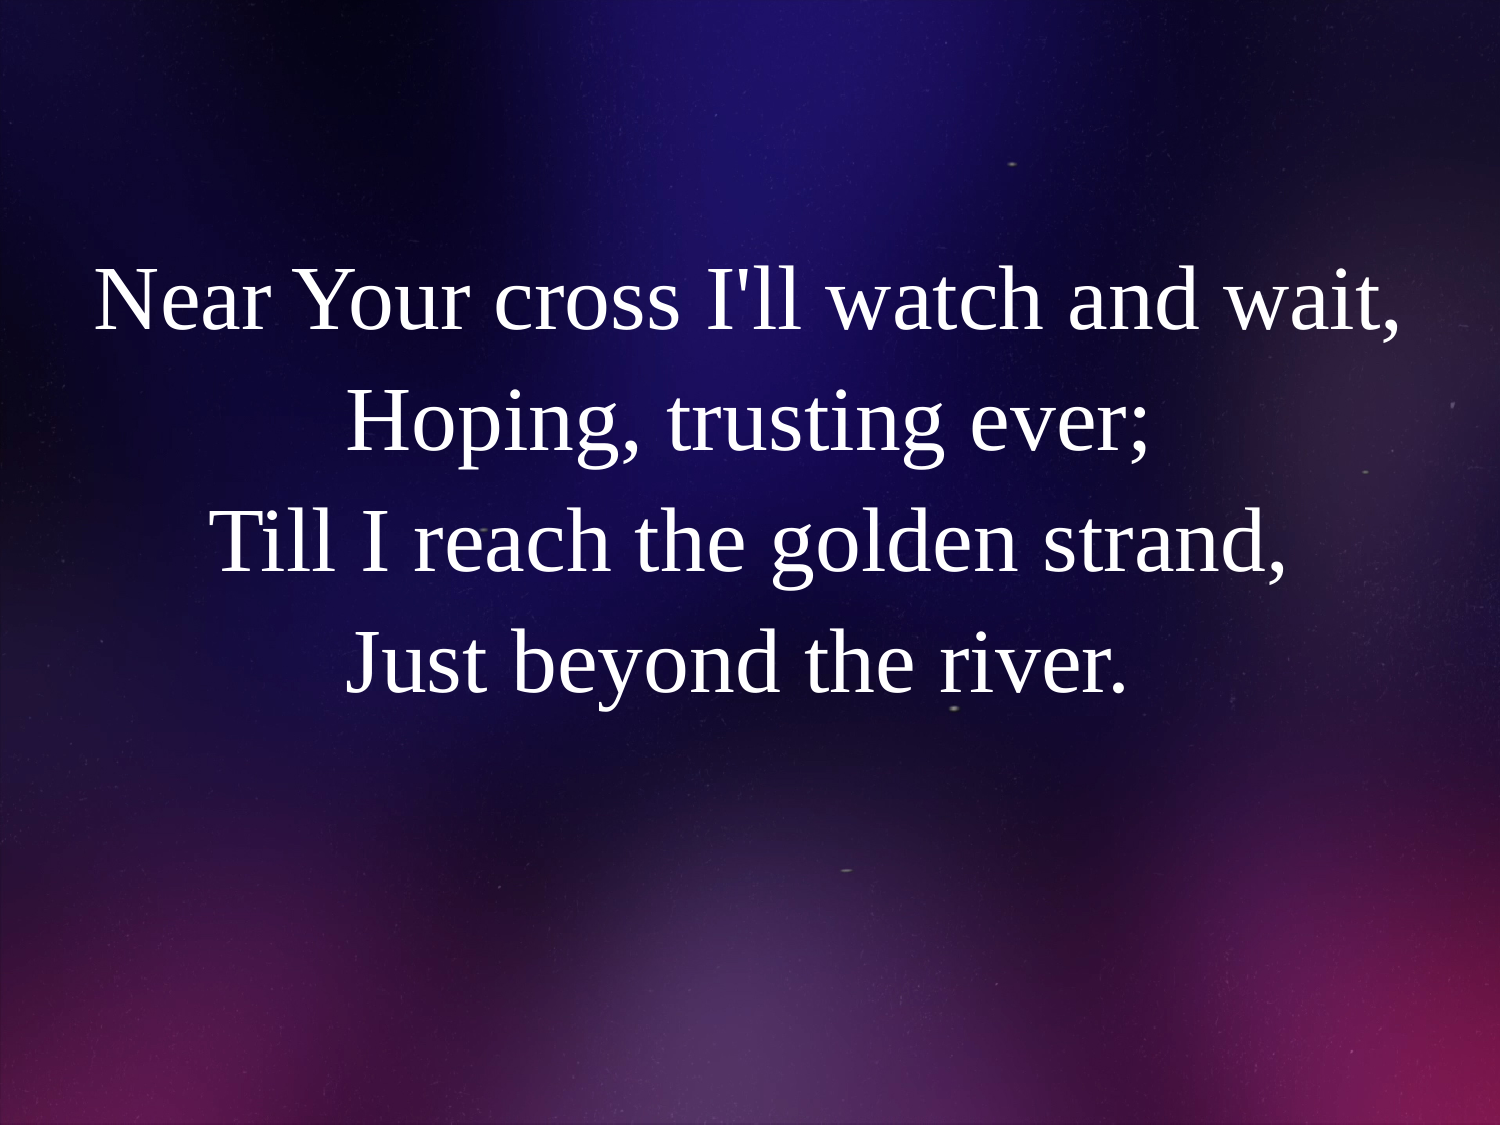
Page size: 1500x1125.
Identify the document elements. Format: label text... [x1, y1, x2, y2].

picture [0, 0, 1500, 1125]
title Near Your cross I'll watch and wait, Hoping, trusting ever; Till I reach the golden strand, Just beyond the river. [64, 375, 1436, 563]
